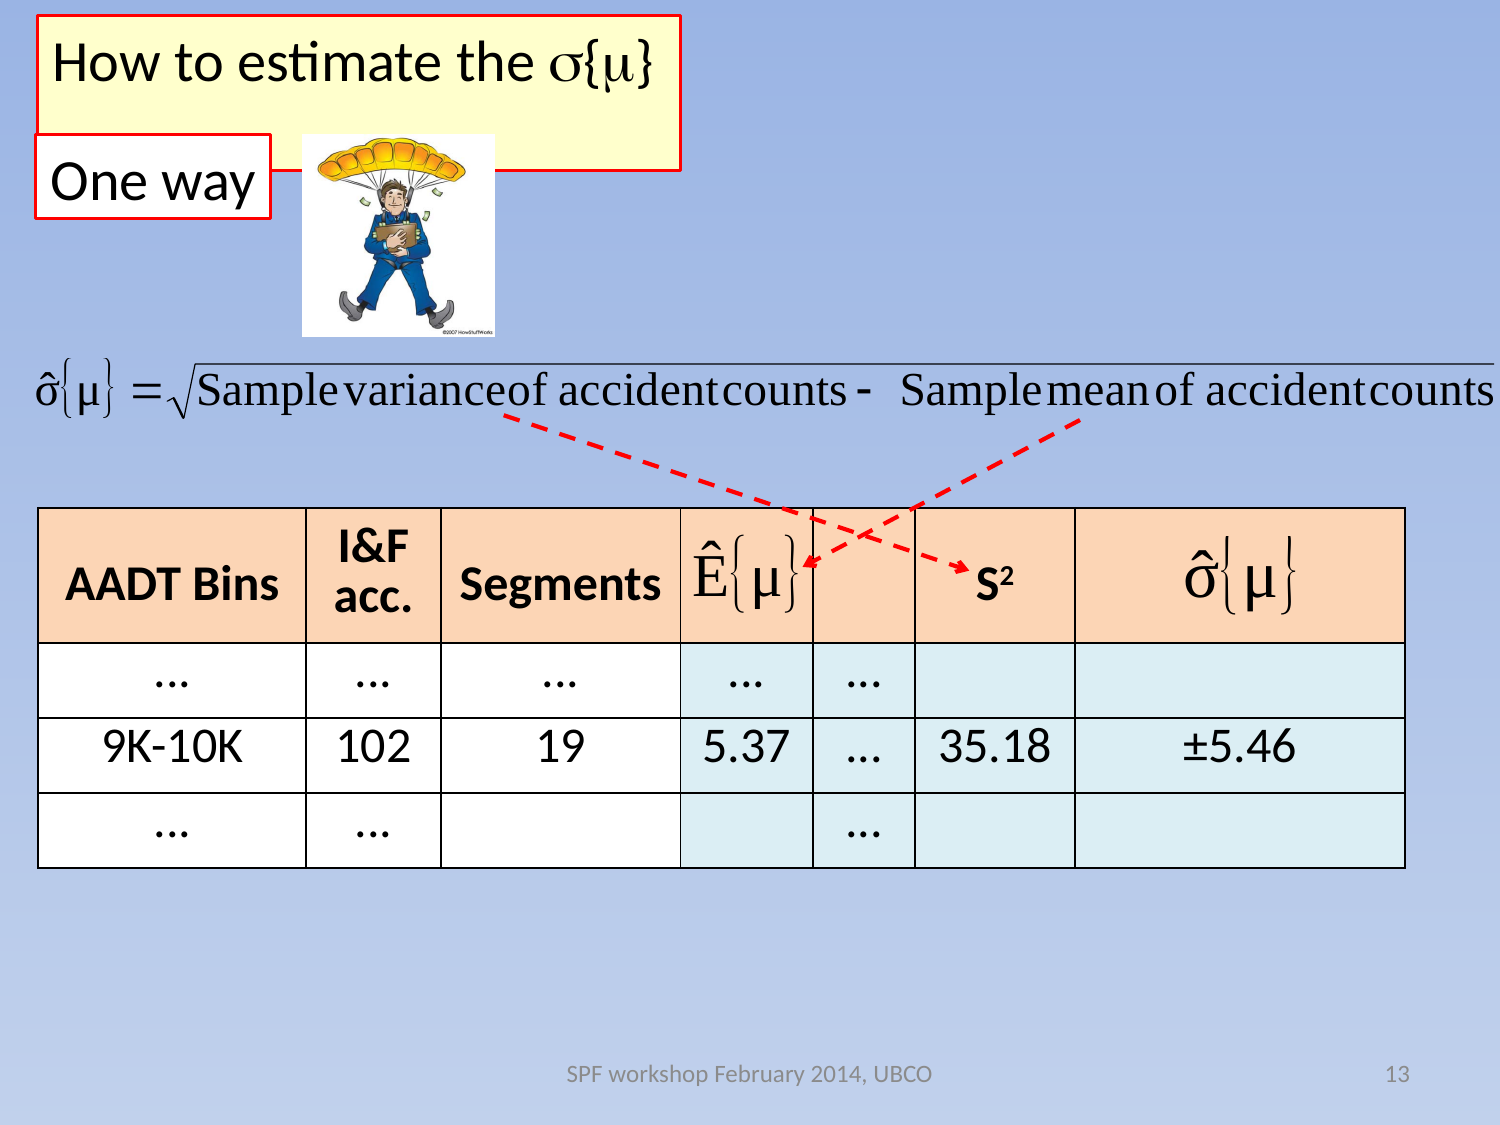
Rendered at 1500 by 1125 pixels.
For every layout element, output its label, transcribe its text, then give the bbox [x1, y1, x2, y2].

footer SPF workshop February 2014, UBCO [512, 1042, 988, 1103]
table_cell ... [814, 644, 914, 717]
table_cell ±5.46 [1076, 719, 1404, 792]
table_cell ... [307, 794, 440, 867]
table_cell [1076, 644, 1404, 717]
table_header Segments [442, 509, 680, 642]
slide_number 13 [1074, 1042, 1425, 1103]
text_box One way [35, 134, 271, 219]
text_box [31, 357, 1500, 425]
table_cell 102 [307, 719, 440, 792]
table_cell [916, 794, 1074, 867]
table_header [814, 579, 914, 642]
text_box How to estimate the s{m} [37, 117, 681, 171]
table_cell [442, 794, 680, 867]
table_header AADT Bins [39, 509, 305, 642]
table_cell 35.18 [916, 719, 1074, 792]
text_box [0, 1, 1500, 75]
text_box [975, 433, 1081, 568]
table_header I&F acc. [307, 509, 440, 642]
table_cell ... [681, 644, 812, 717]
picture [302, 133, 495, 337]
table_cell ... [814, 719, 914, 792]
table_cell 9K-10K [39, 719, 305, 792]
table_header [1076, 509, 1404, 642]
table_cell 5.37 [681, 719, 812, 792]
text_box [503, 433, 970, 571]
table_cell ... [442, 644, 680, 717]
table_cell [1076, 794, 1404, 867]
table_cell ... [39, 644, 305, 717]
table_cell ... [307, 644, 440, 717]
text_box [686, 579, 810, 619]
table_cell 19 [442, 719, 680, 792]
table_header S2 [916, 574, 1074, 642]
table_cell ... [814, 794, 914, 867]
text_box How to estimate the s{m} [37, 75, 681, 112]
table_header [681, 619, 812, 642]
table_cell ... [39, 794, 305, 867]
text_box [1178, 536, 1308, 621]
table_cell [916, 644, 1074, 717]
table_cell [681, 794, 812, 867]
